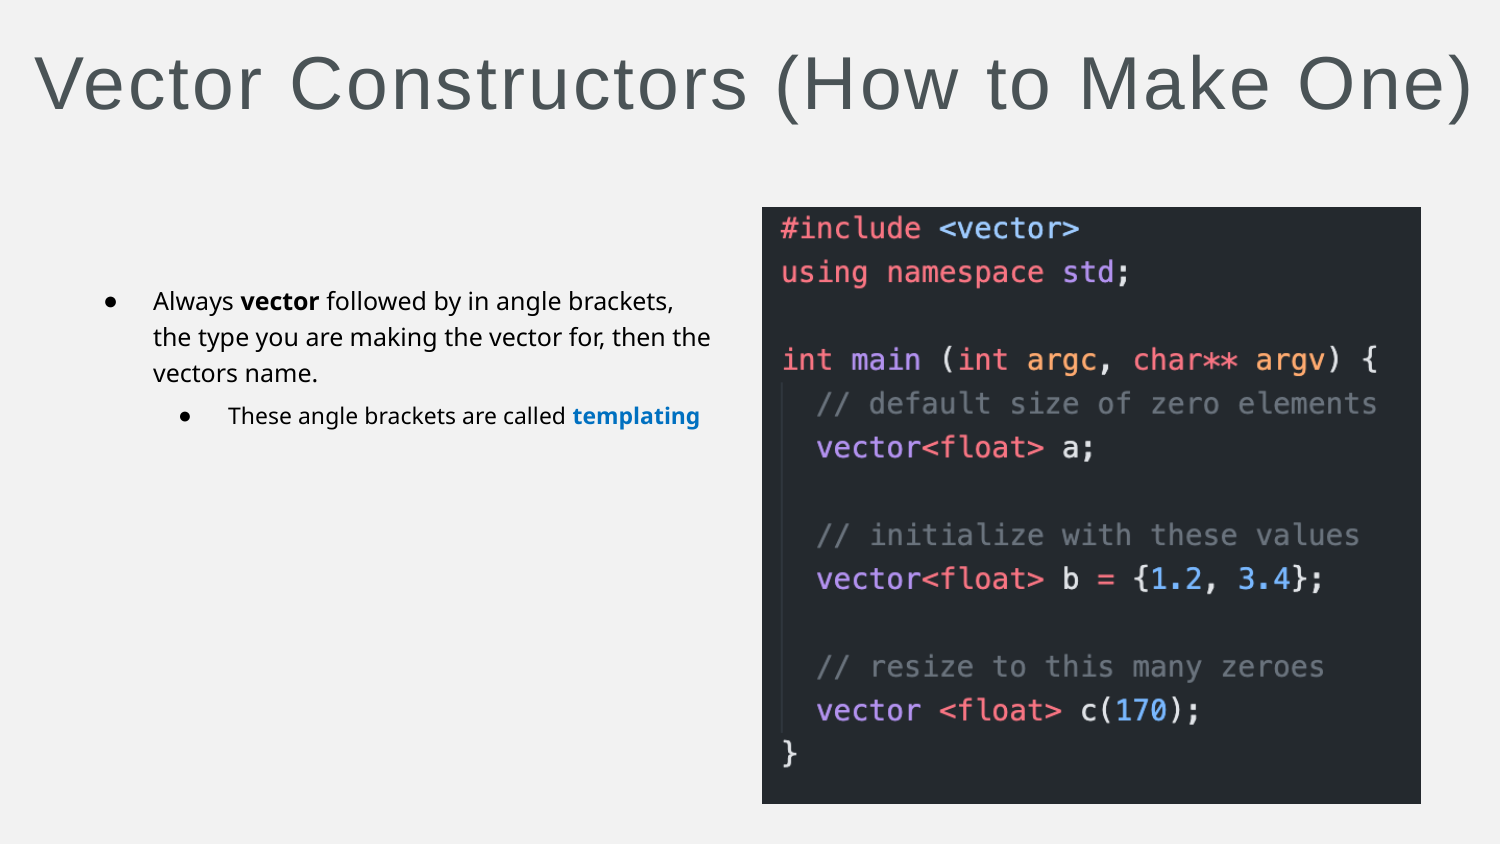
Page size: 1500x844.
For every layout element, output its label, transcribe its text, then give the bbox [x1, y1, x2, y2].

title Vector Constructors (How to Make One) [22, 23, 1500, 139]
list Always vector followed by in angle brackets, the type you are making the vector for, then the vectors name. These angle brackets are called templating [68, 270, 727, 743]
picture [762, 207, 1421, 804]
